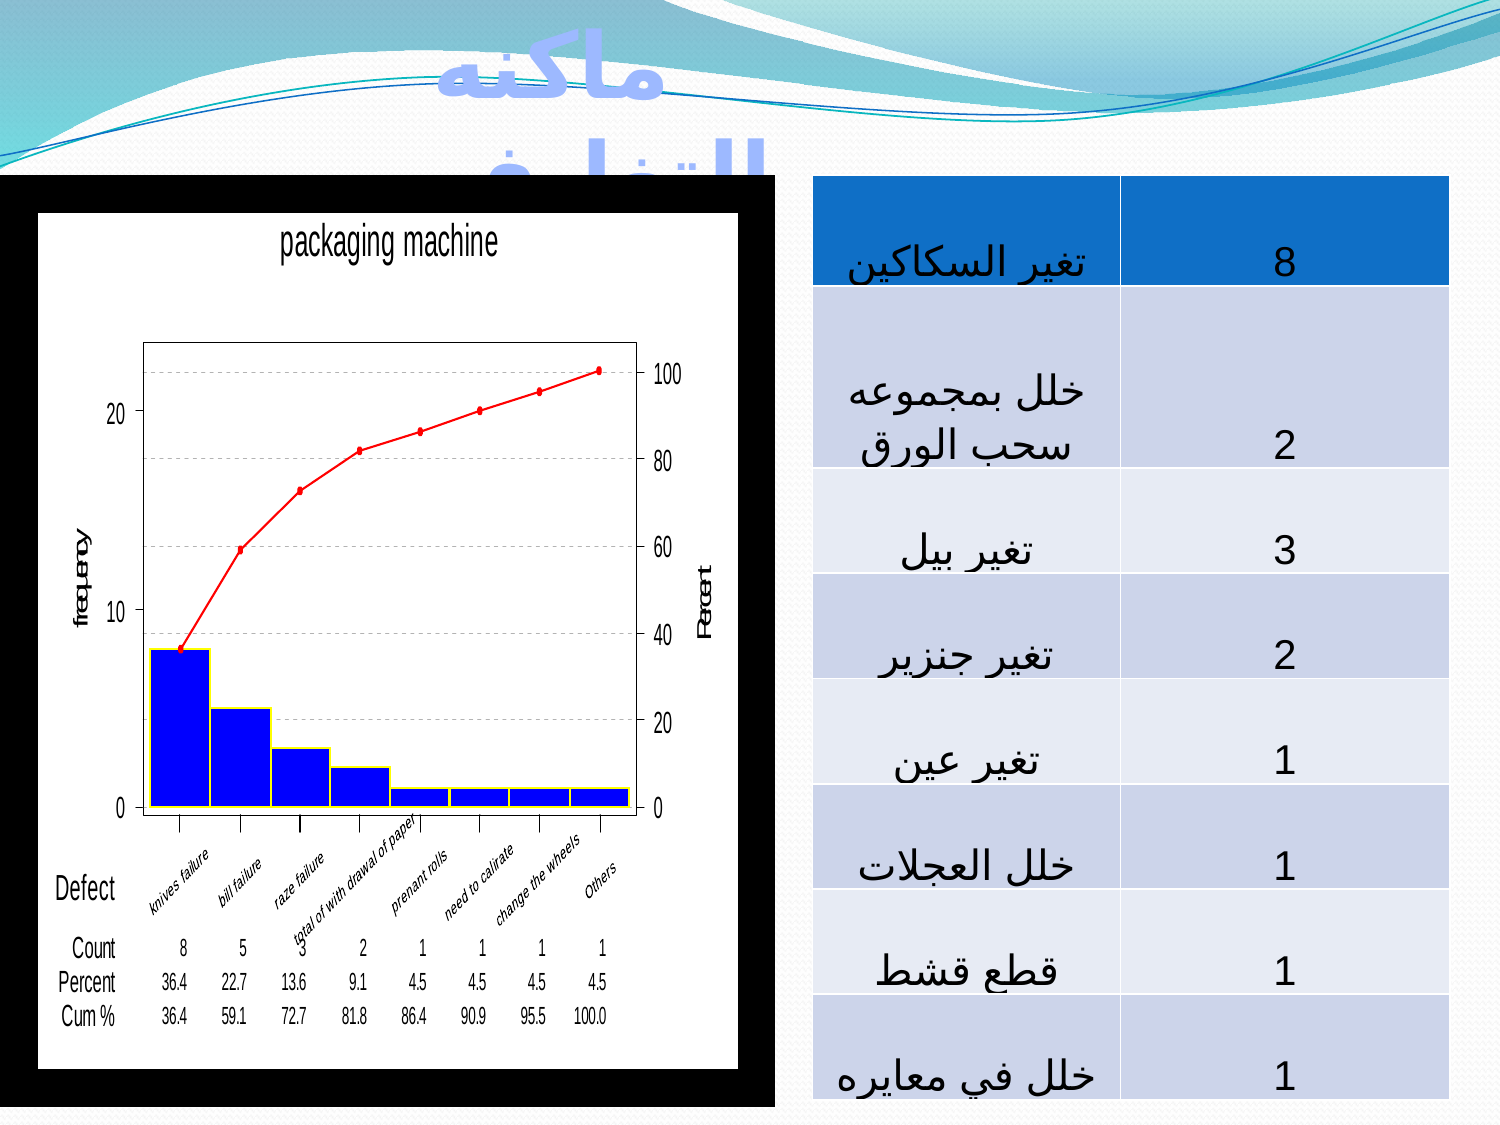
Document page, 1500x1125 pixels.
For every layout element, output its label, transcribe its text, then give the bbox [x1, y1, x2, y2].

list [37, 212, 738, 1070]
table_cell 2 [1121, 287, 1449, 467]
table_cell 1 [1121, 785, 1449, 888]
table_cell تغير عين [813, 679, 1120, 783]
table_cell قطع قشط [813, 890, 1120, 993]
table_cell 2 [1121, 574, 1449, 678]
list ماكنه التغليف [425, 87, 919, 147]
table_cell خلل العجلات [813, 785, 1120, 888]
table_cell 1 [1121, 890, 1449, 993]
table_cell تغير جنزير [813, 574, 1120, 678]
table_cell 1 [1121, 995, 1449, 1099]
table_cell خلل في معايره [813, 995, 1120, 1099]
table_cell خلل بمجموعه سحب الورق [813, 287, 1120, 467]
table_header تغير السكاكين [813, 176, 1120, 285]
table_cell تغير بيل [813, 469, 1120, 572]
table_header 8 [1121, 176, 1449, 285]
table_cell 1 [1121, 679, 1449, 783]
table_cell 3 [1121, 469, 1449, 572]
